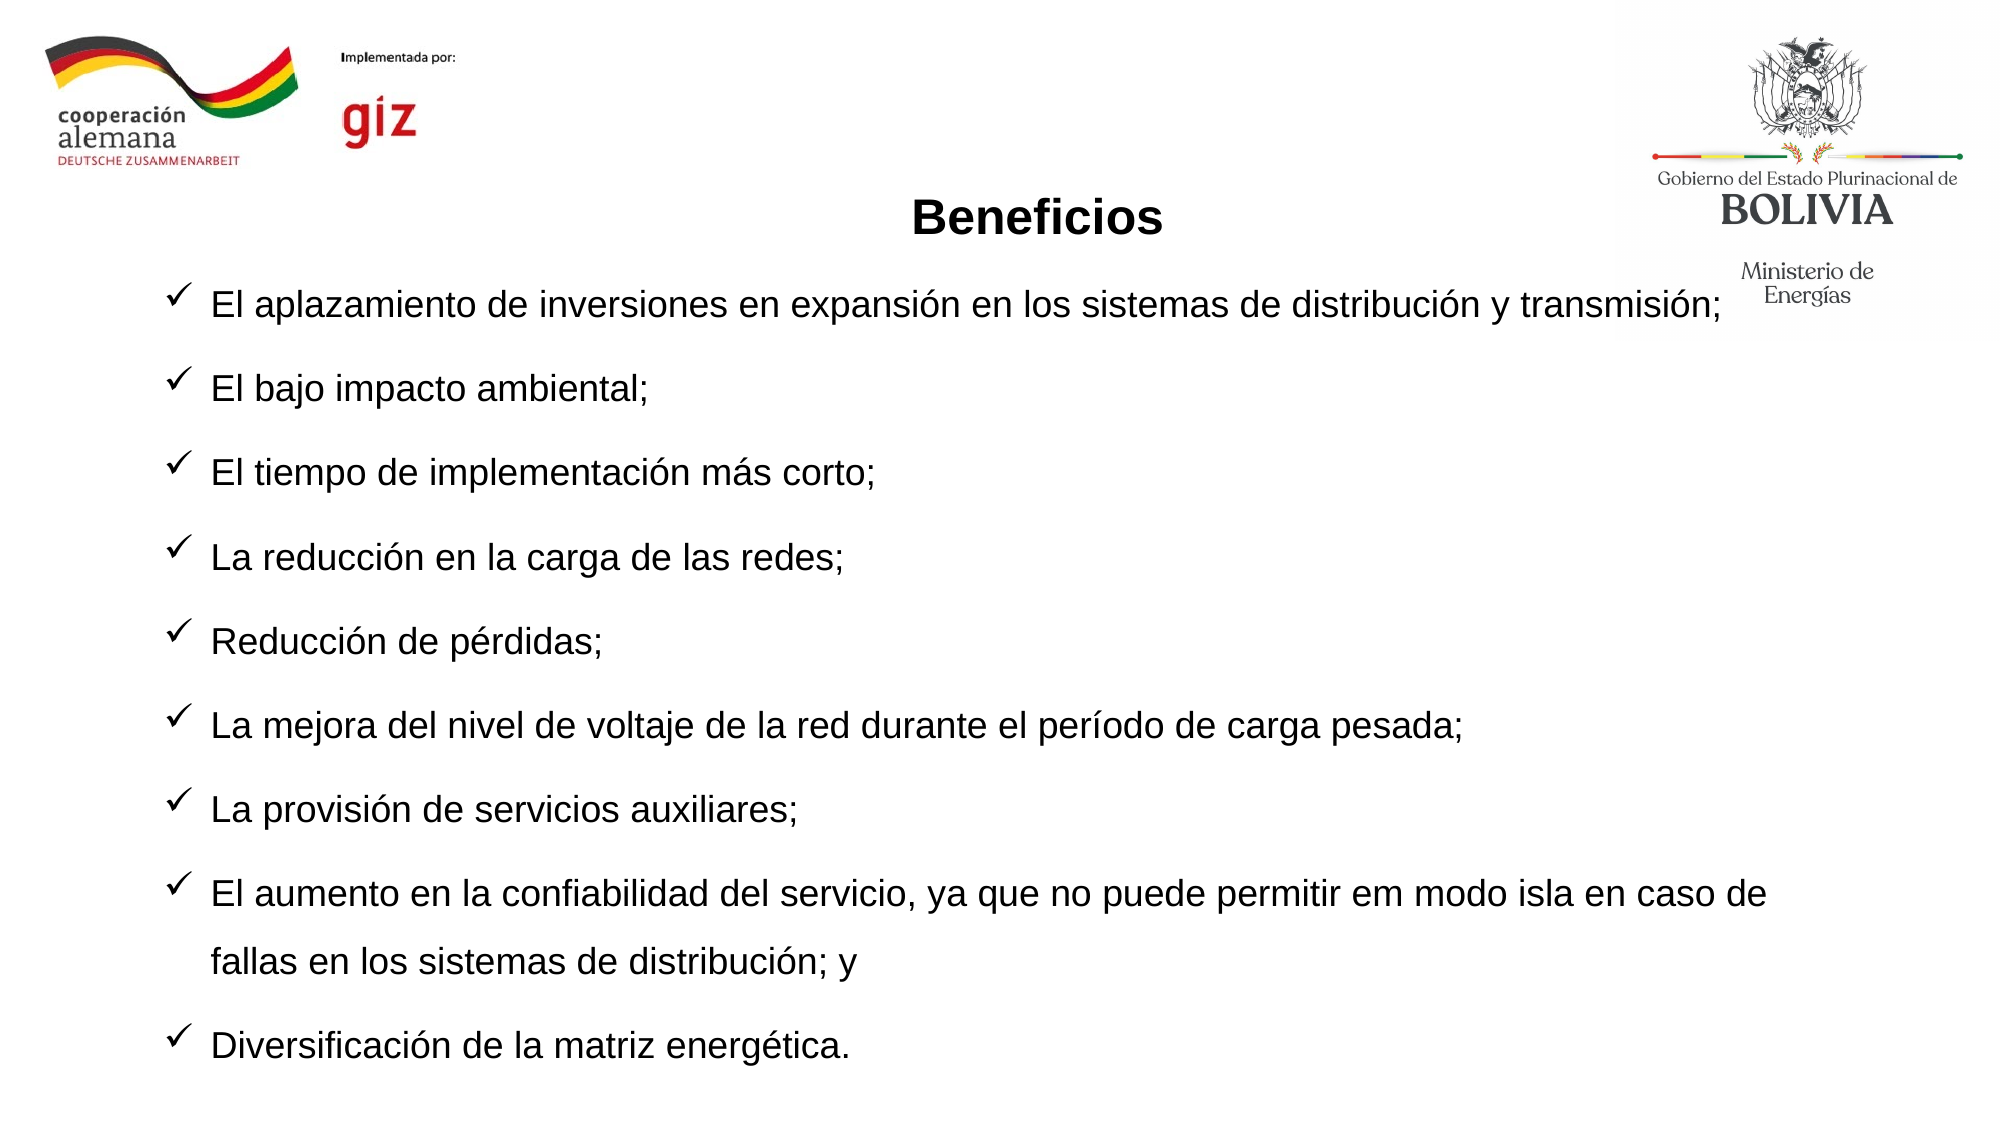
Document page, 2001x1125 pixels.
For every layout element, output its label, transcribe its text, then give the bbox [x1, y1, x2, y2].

text_box Beneficios [0, 173, 1615, 253]
text_box El aplazamiento de inversiones en expansión en los sistemas de distribución y transmisión; El bajo impacto ambiental; El tiempo de implementación más corto; La reducción en la carga de las redes; Reducción de pérdidas; La mejora del nivel de voltaje de la red durante el período de carga pesada; La provisión de servicios auxiliares; El aumento en la confiabilidad del servicio, ya que no puede permitir em modo isla en caso de fallas en los sistemas de distribución; y Diversificación de la matriz energética. [73, 250, 1879, 1074]
picture [16, 0, 483, 199]
picture [1615, 0, 2000, 341]
